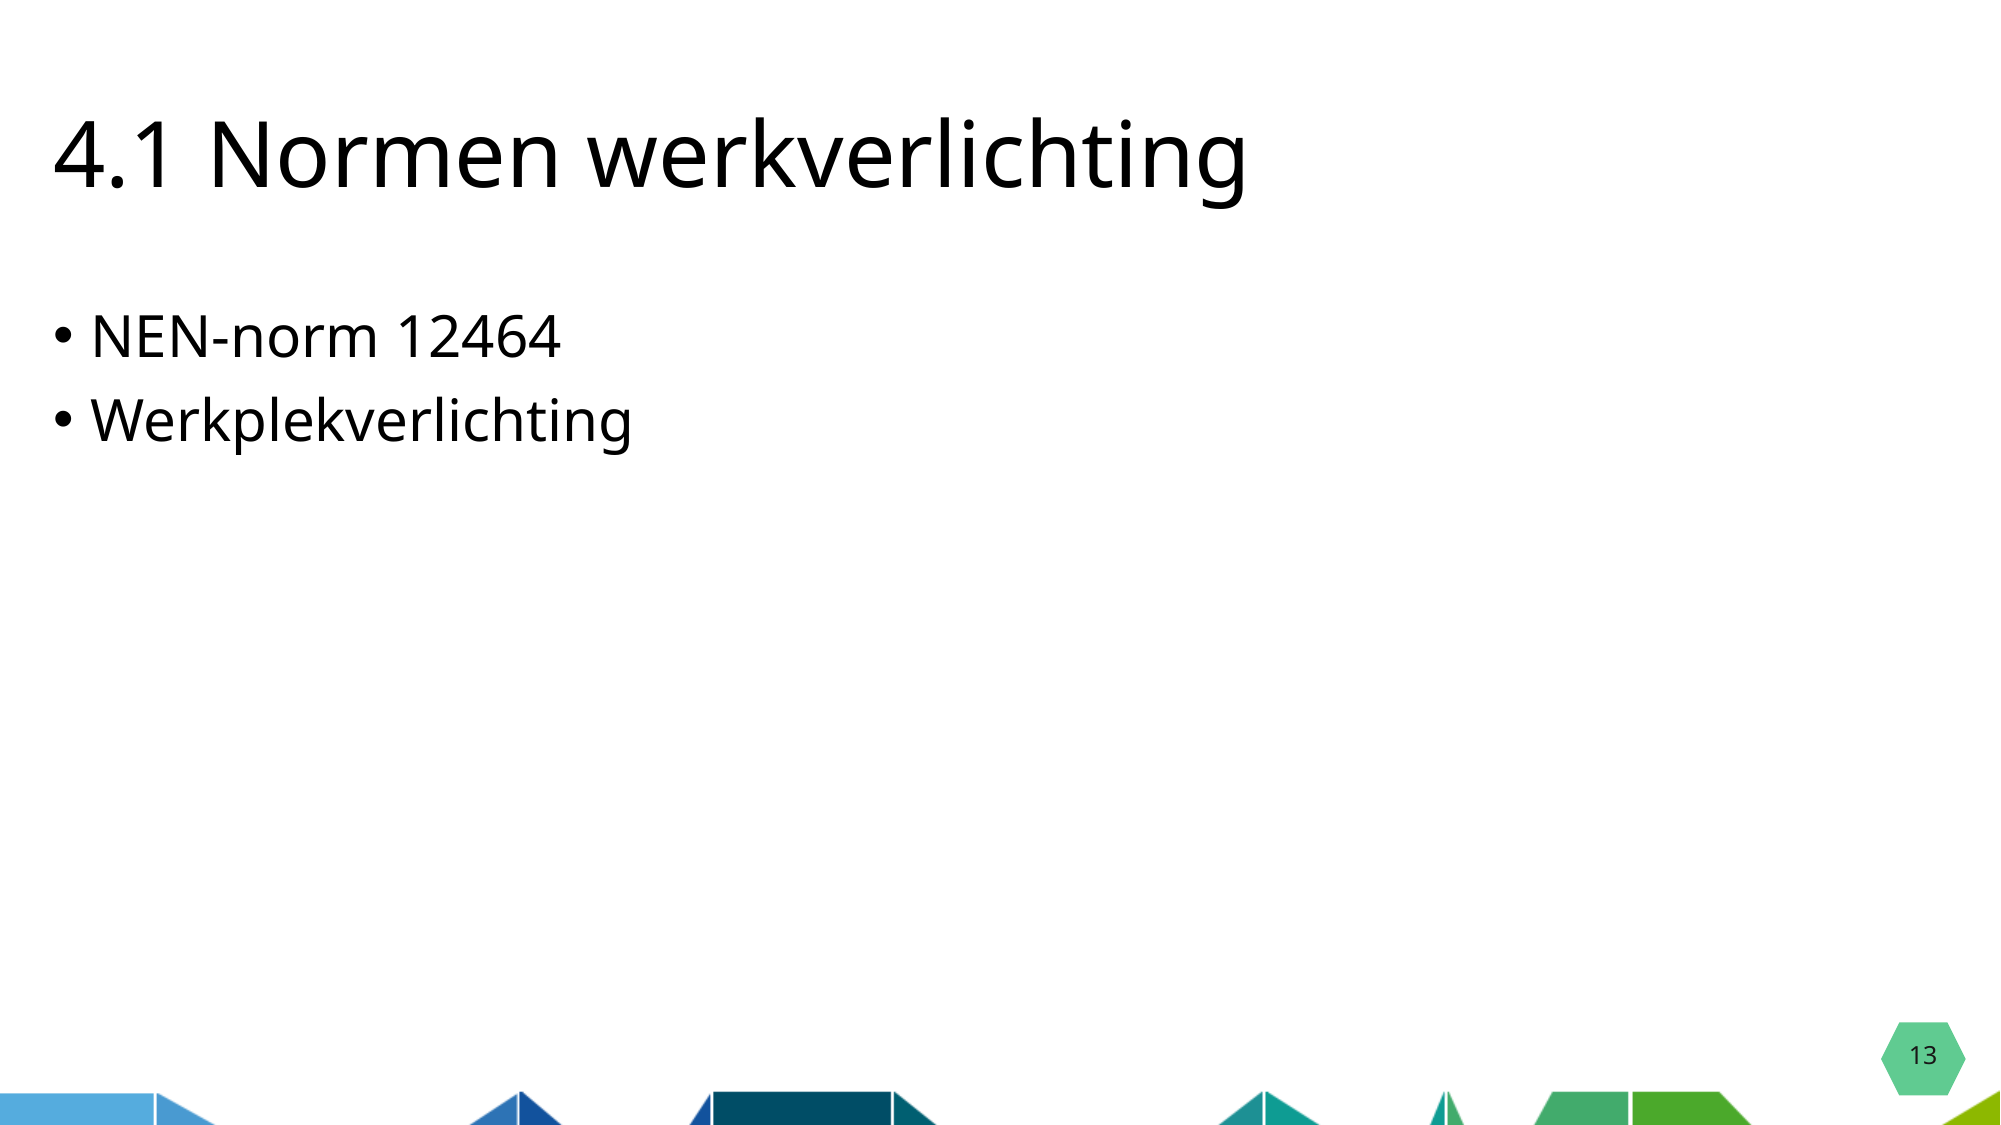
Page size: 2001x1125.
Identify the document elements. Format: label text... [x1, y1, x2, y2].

list NEN-norm 12464 Werkplekverlichting [38, 299, 1962, 1014]
title 4.1 Normen werkverlichting [38, 38, 1962, 278]
slide_number 13 [1884, 1026, 1962, 1087]
picture [0, 1086, 2000, 1125]
